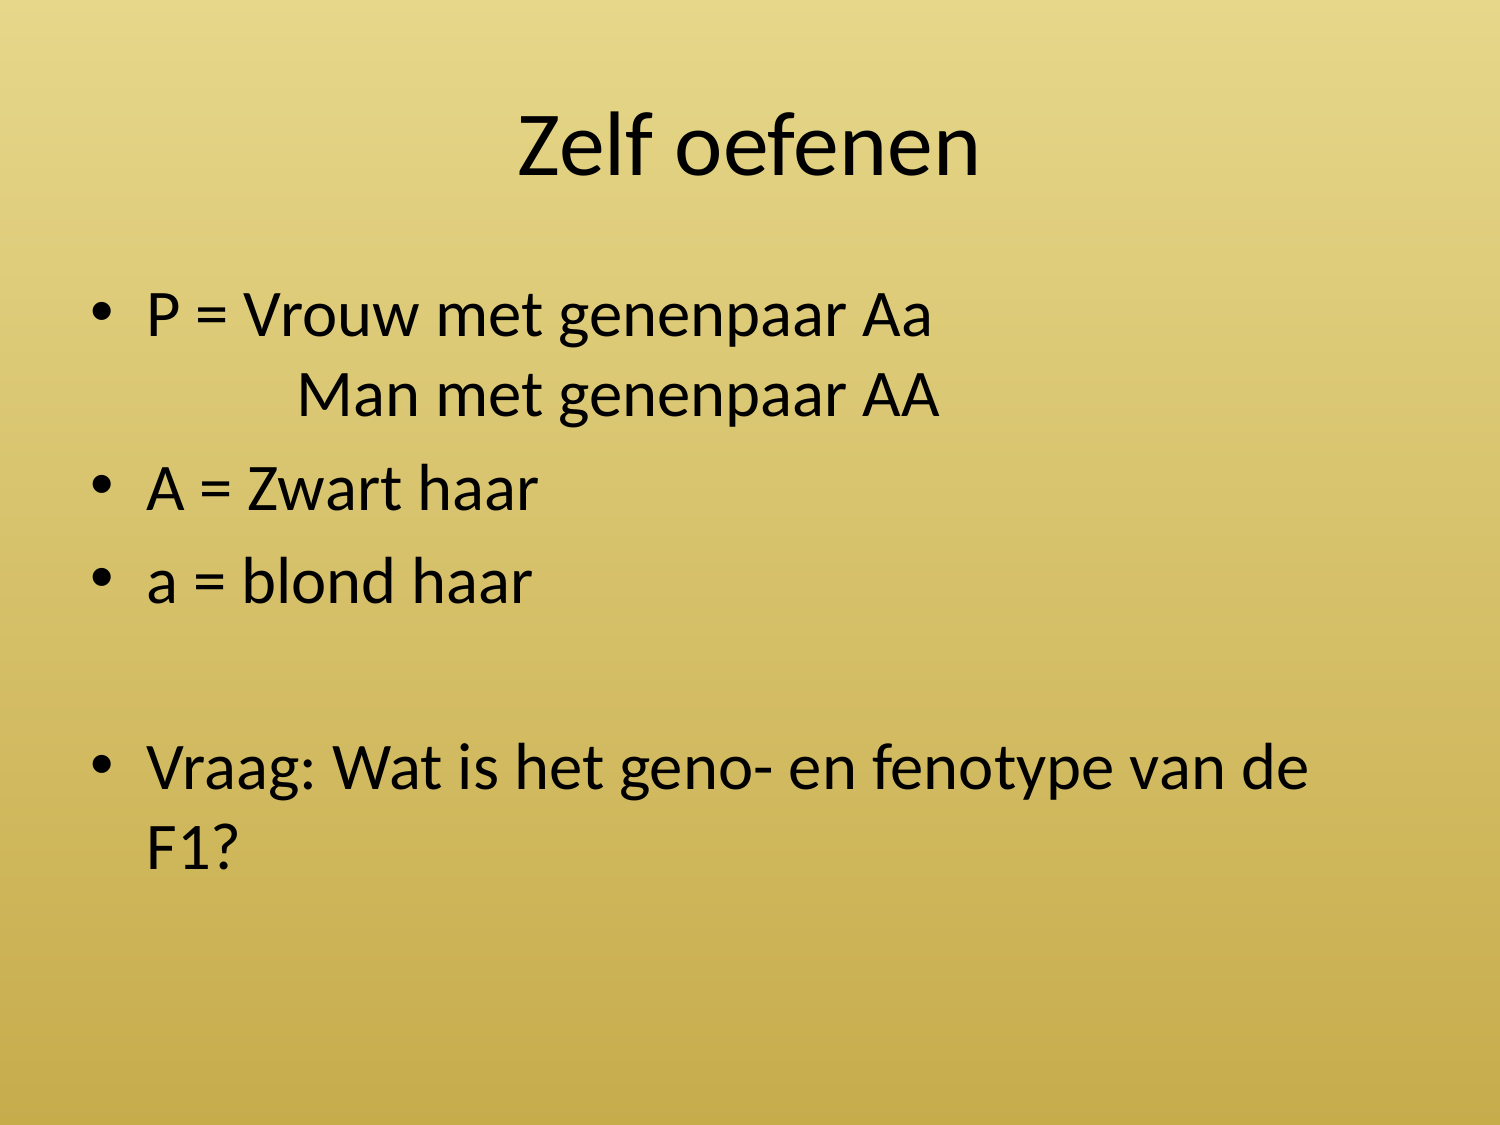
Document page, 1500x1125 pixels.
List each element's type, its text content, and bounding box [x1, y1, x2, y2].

list P = Vrouw met genenpaar Aa Man met genenpaar AA A = Zwart haar a = blond haar Vraag: Wat is het geno- en fenotype van de F1? [75, 262, 1425, 1005]
title Zelf oefenen [75, 45, 1425, 233]
